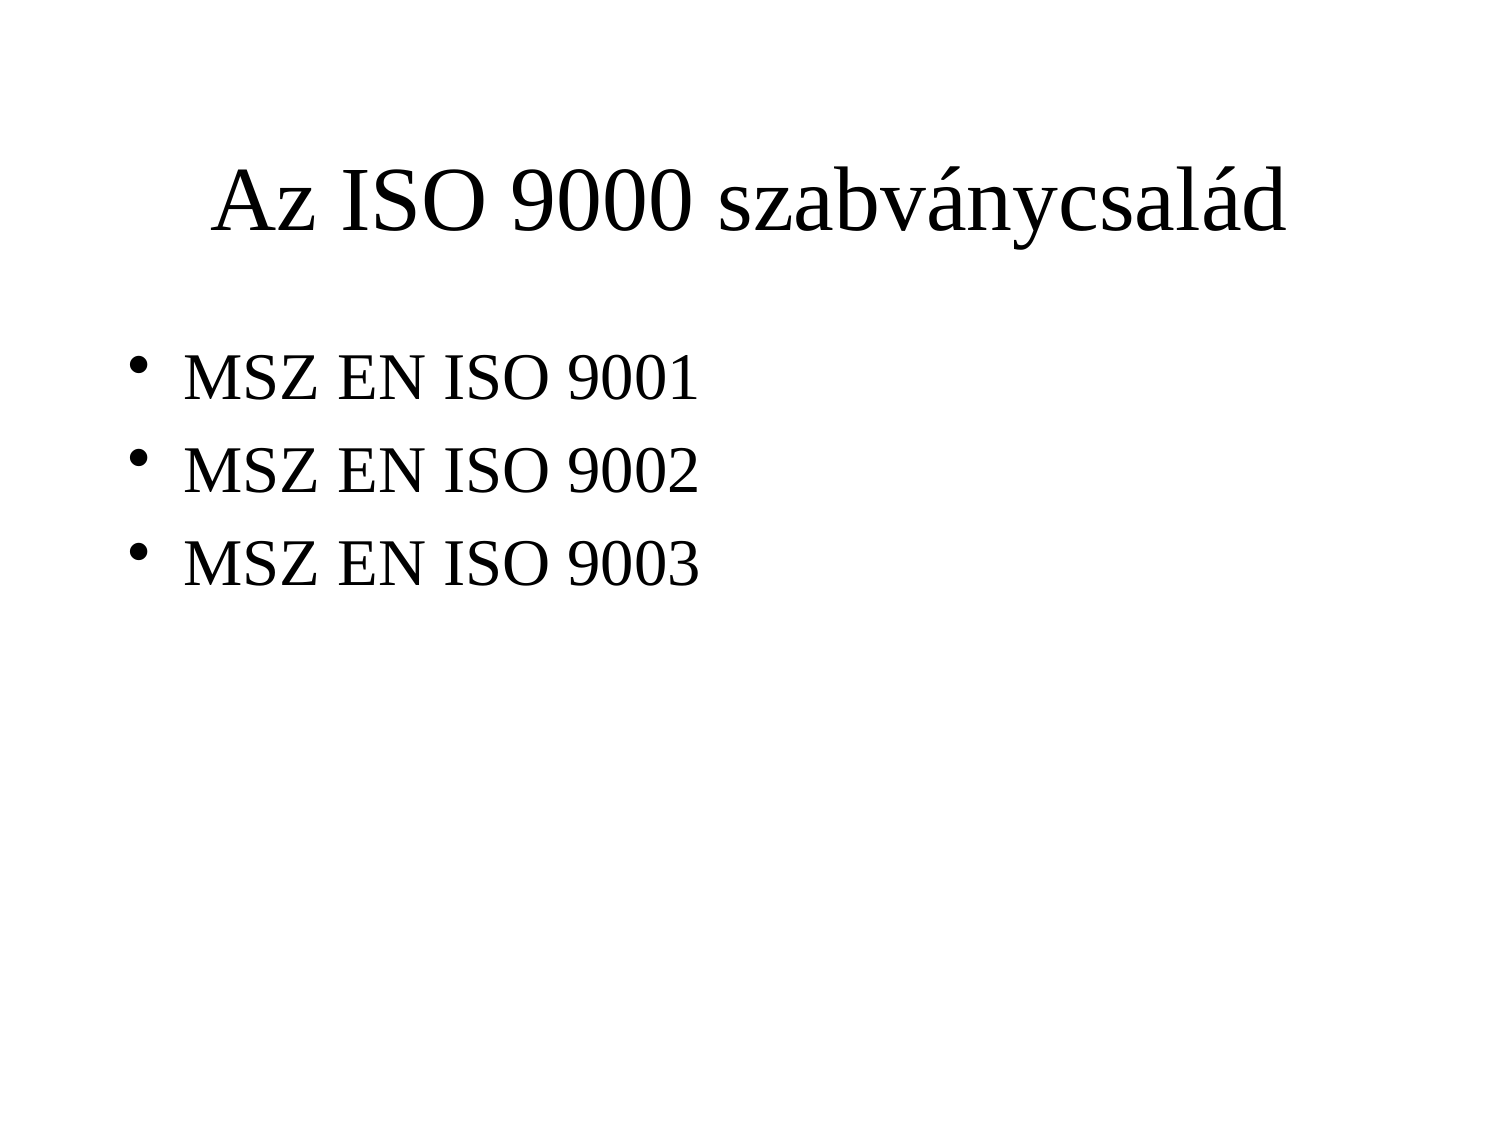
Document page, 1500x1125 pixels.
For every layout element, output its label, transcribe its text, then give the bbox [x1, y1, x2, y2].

list MSZ EN ISO 9001 MSZ EN ISO 9002 MSZ EN ISO 9003 [112, 324, 1388, 1001]
title Az ISO 9000 szabványcsalád [112, 99, 1388, 288]
